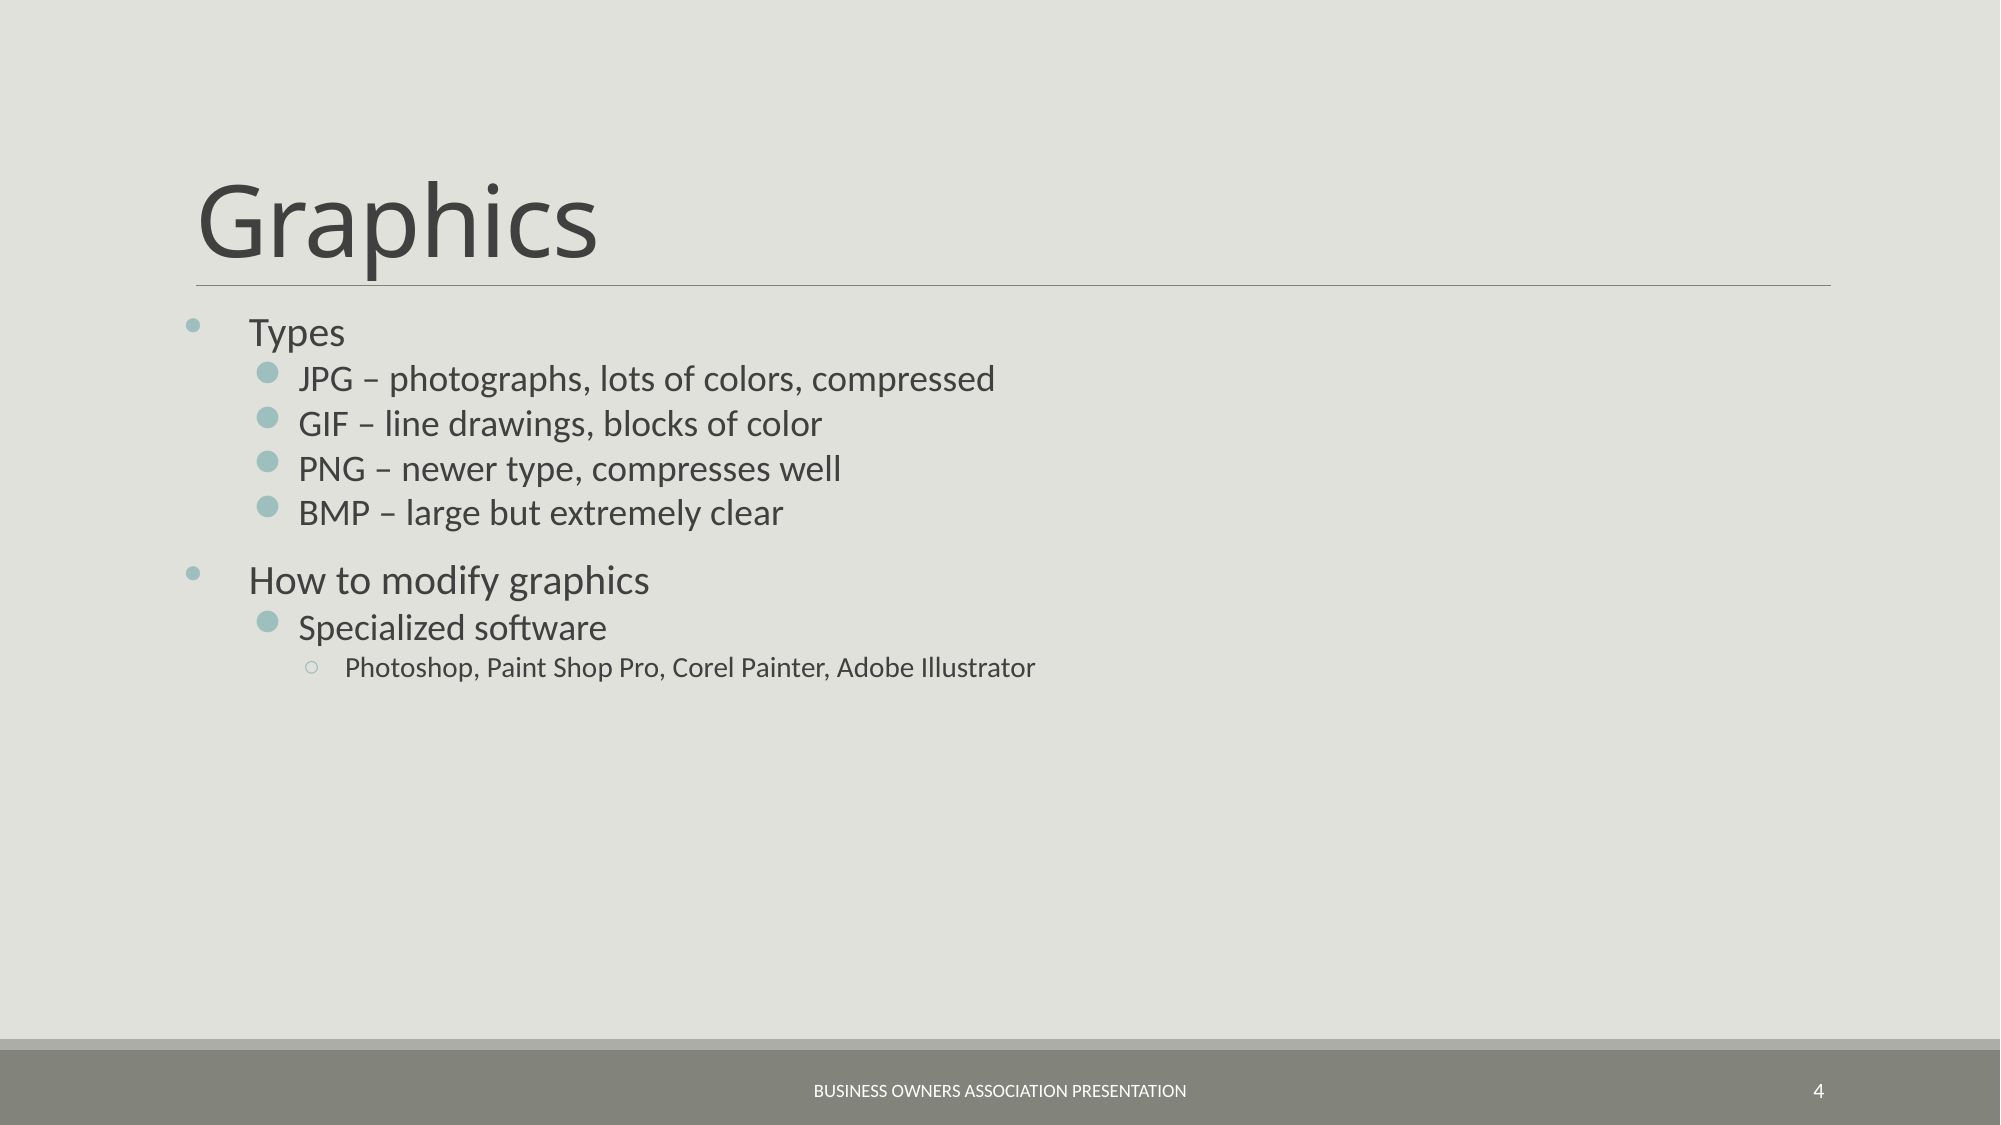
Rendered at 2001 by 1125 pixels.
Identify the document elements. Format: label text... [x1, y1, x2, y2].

slide_number 4 [1624, 1059, 1840, 1120]
list Types JPG – photographs, lots of colors, compressed GIF – line drawings, blocks of color PNG – newer type, compresses well BMP – large but extremely clear How to modify graphics Specialized software Photoshop, Paint Shop Pro, Corel Painter, Adobe Illustrator [180, 302, 1830, 963]
title Graphics [180, 47, 1830, 285]
footer Business Owners Association Presentation [604, 1059, 1396, 1120]
